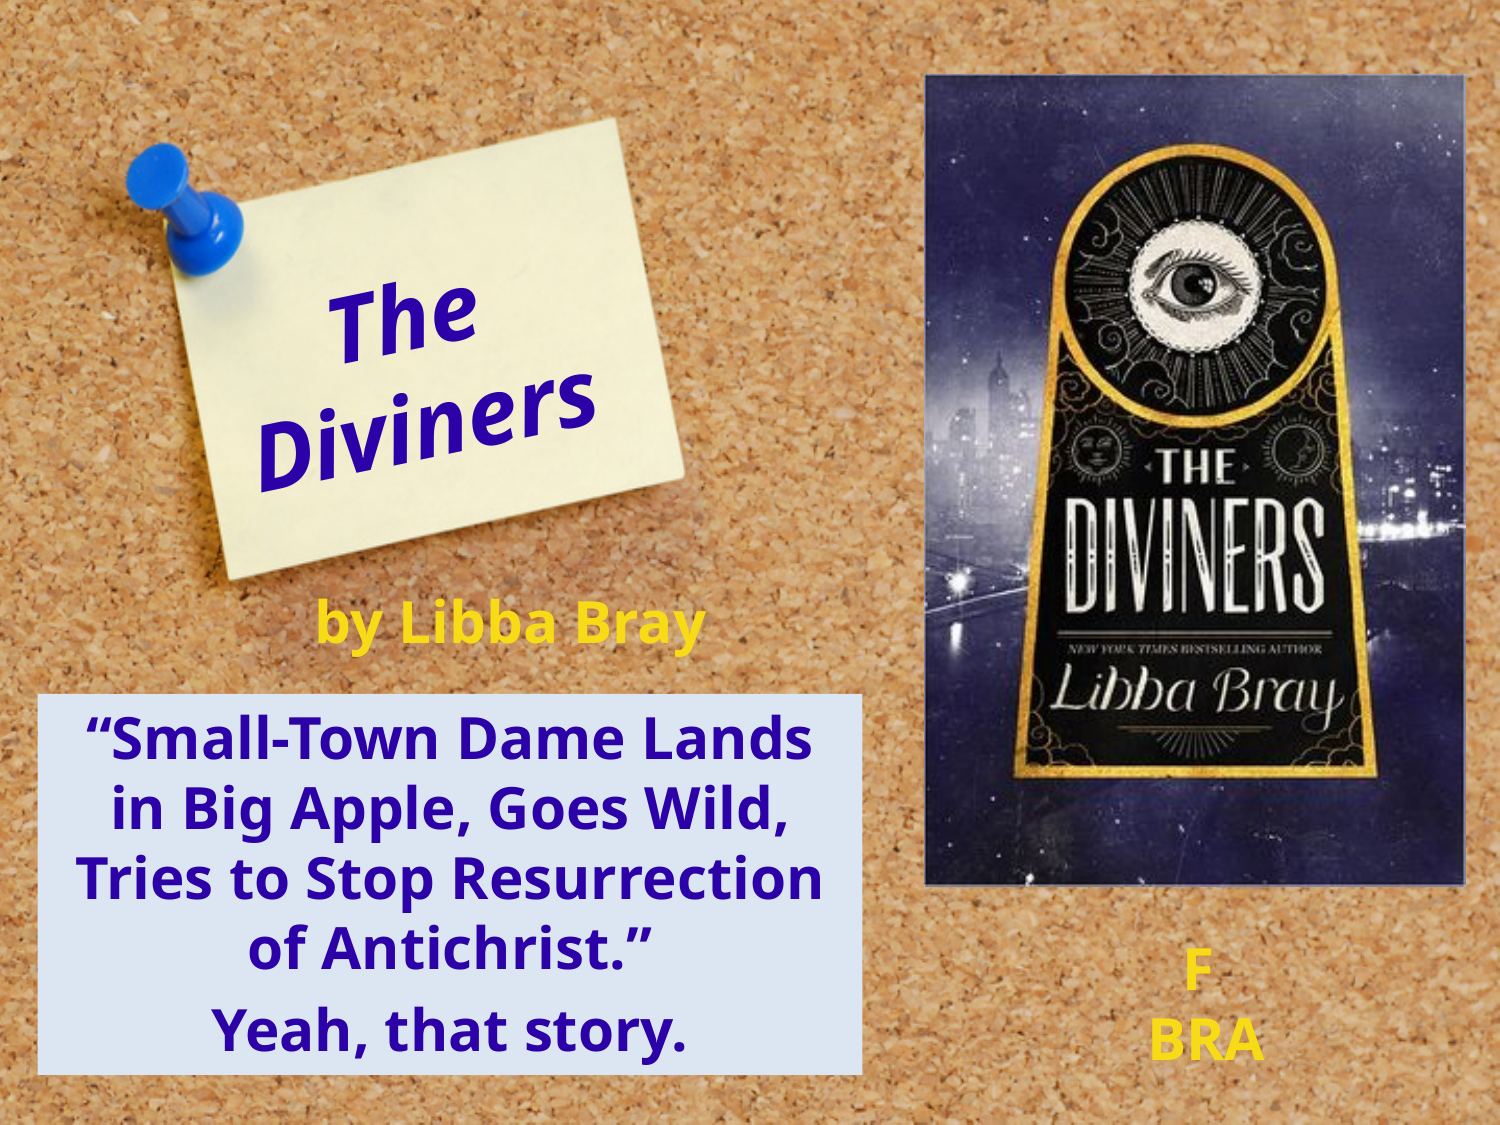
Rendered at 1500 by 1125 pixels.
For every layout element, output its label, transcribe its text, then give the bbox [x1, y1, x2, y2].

picture [0, 0, 1500, 1125]
text_box F BRA [1037, 924, 1375, 1080]
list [924, 74, 1466, 887]
text_box by Libba Bray [300, 577, 850, 663]
list “Small-Town Dame Lands in Big Apple, Goes Wild, Tries to Stop Resurrection of Antichrist.” Yeah, that story. [37, 693, 863, 1075]
title The Diviners [162, 158, 664, 578]
